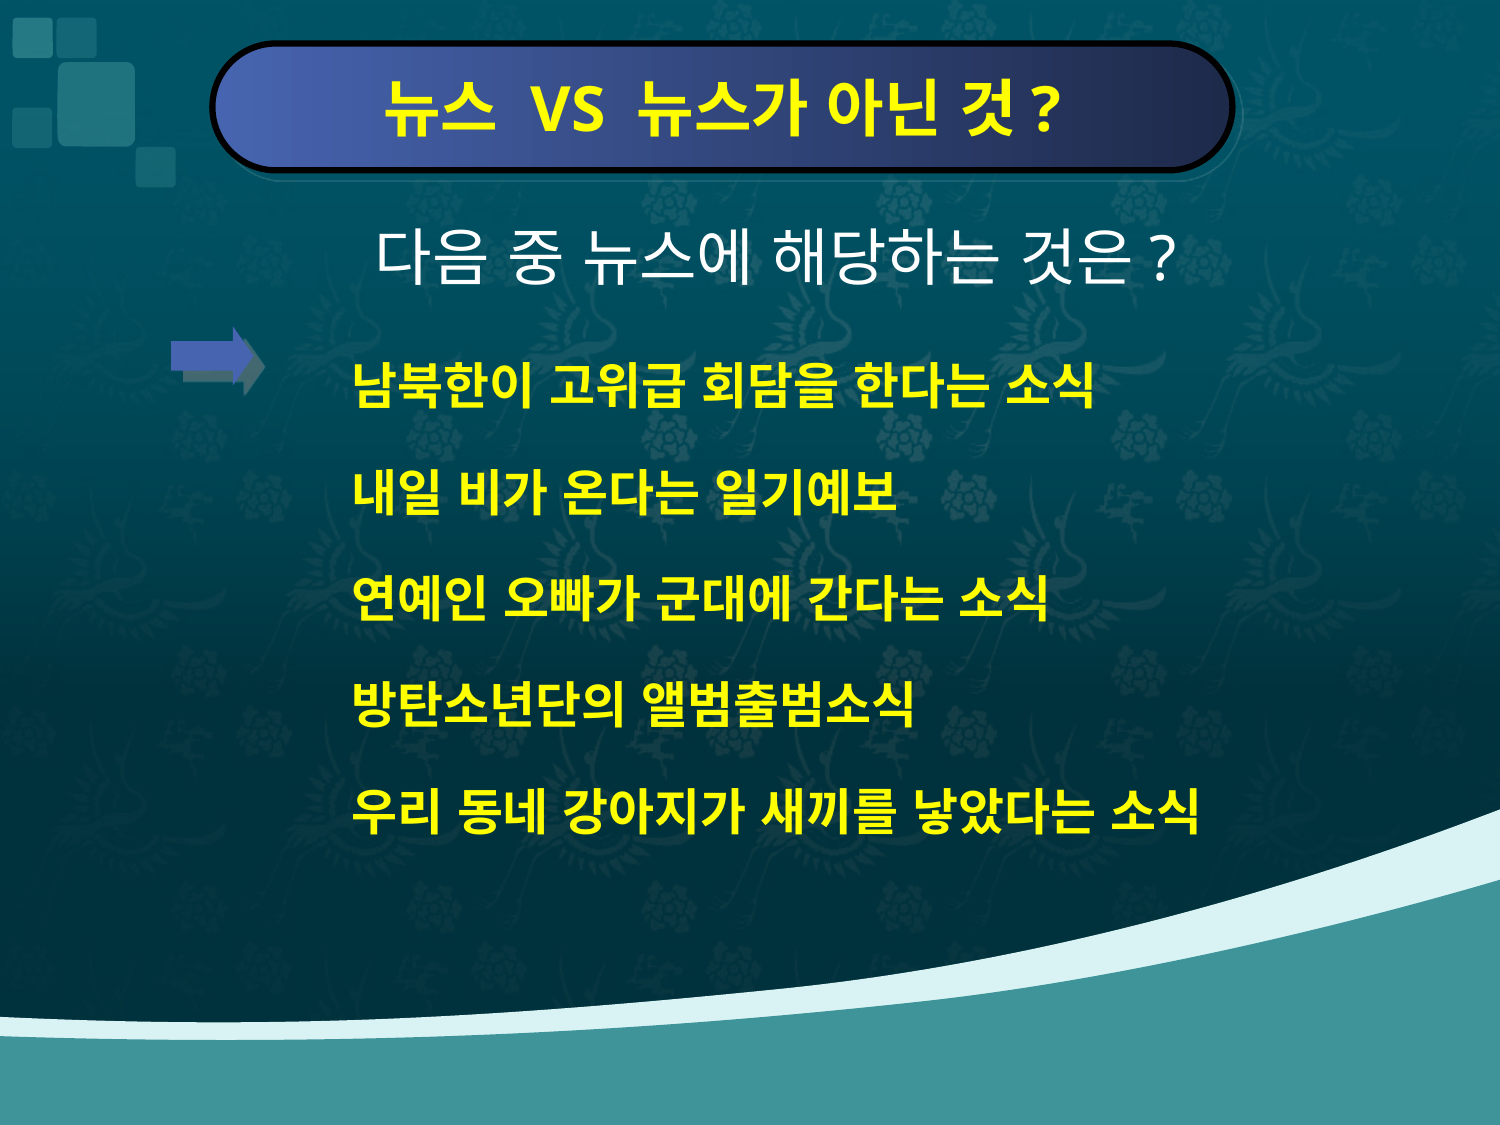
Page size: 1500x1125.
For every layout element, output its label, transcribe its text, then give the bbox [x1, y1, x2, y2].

text_box 뉴스 VS 뉴스가 아닌 것? [212, 43, 1233, 171]
text_box 방탄소년단의 앨범출범소식 [336, 666, 1299, 741]
text_box [171, 326, 254, 386]
text_box 다음 중 뉴스에 해당하는 것은? [289, 210, 1233, 301]
text_box 남북한이 고위급 회담을 한다는 소식 [336, 347, 1299, 423]
text_box 내일 비가 온다는 일기예보 [336, 453, 1299, 529]
text_box 우리 동네 강아지가 새끼를 낳았다는 소식 [336, 773, 1299, 848]
text_box 연예인 오빠가 군대에 간다는 소식 [336, 559, 1299, 635]
